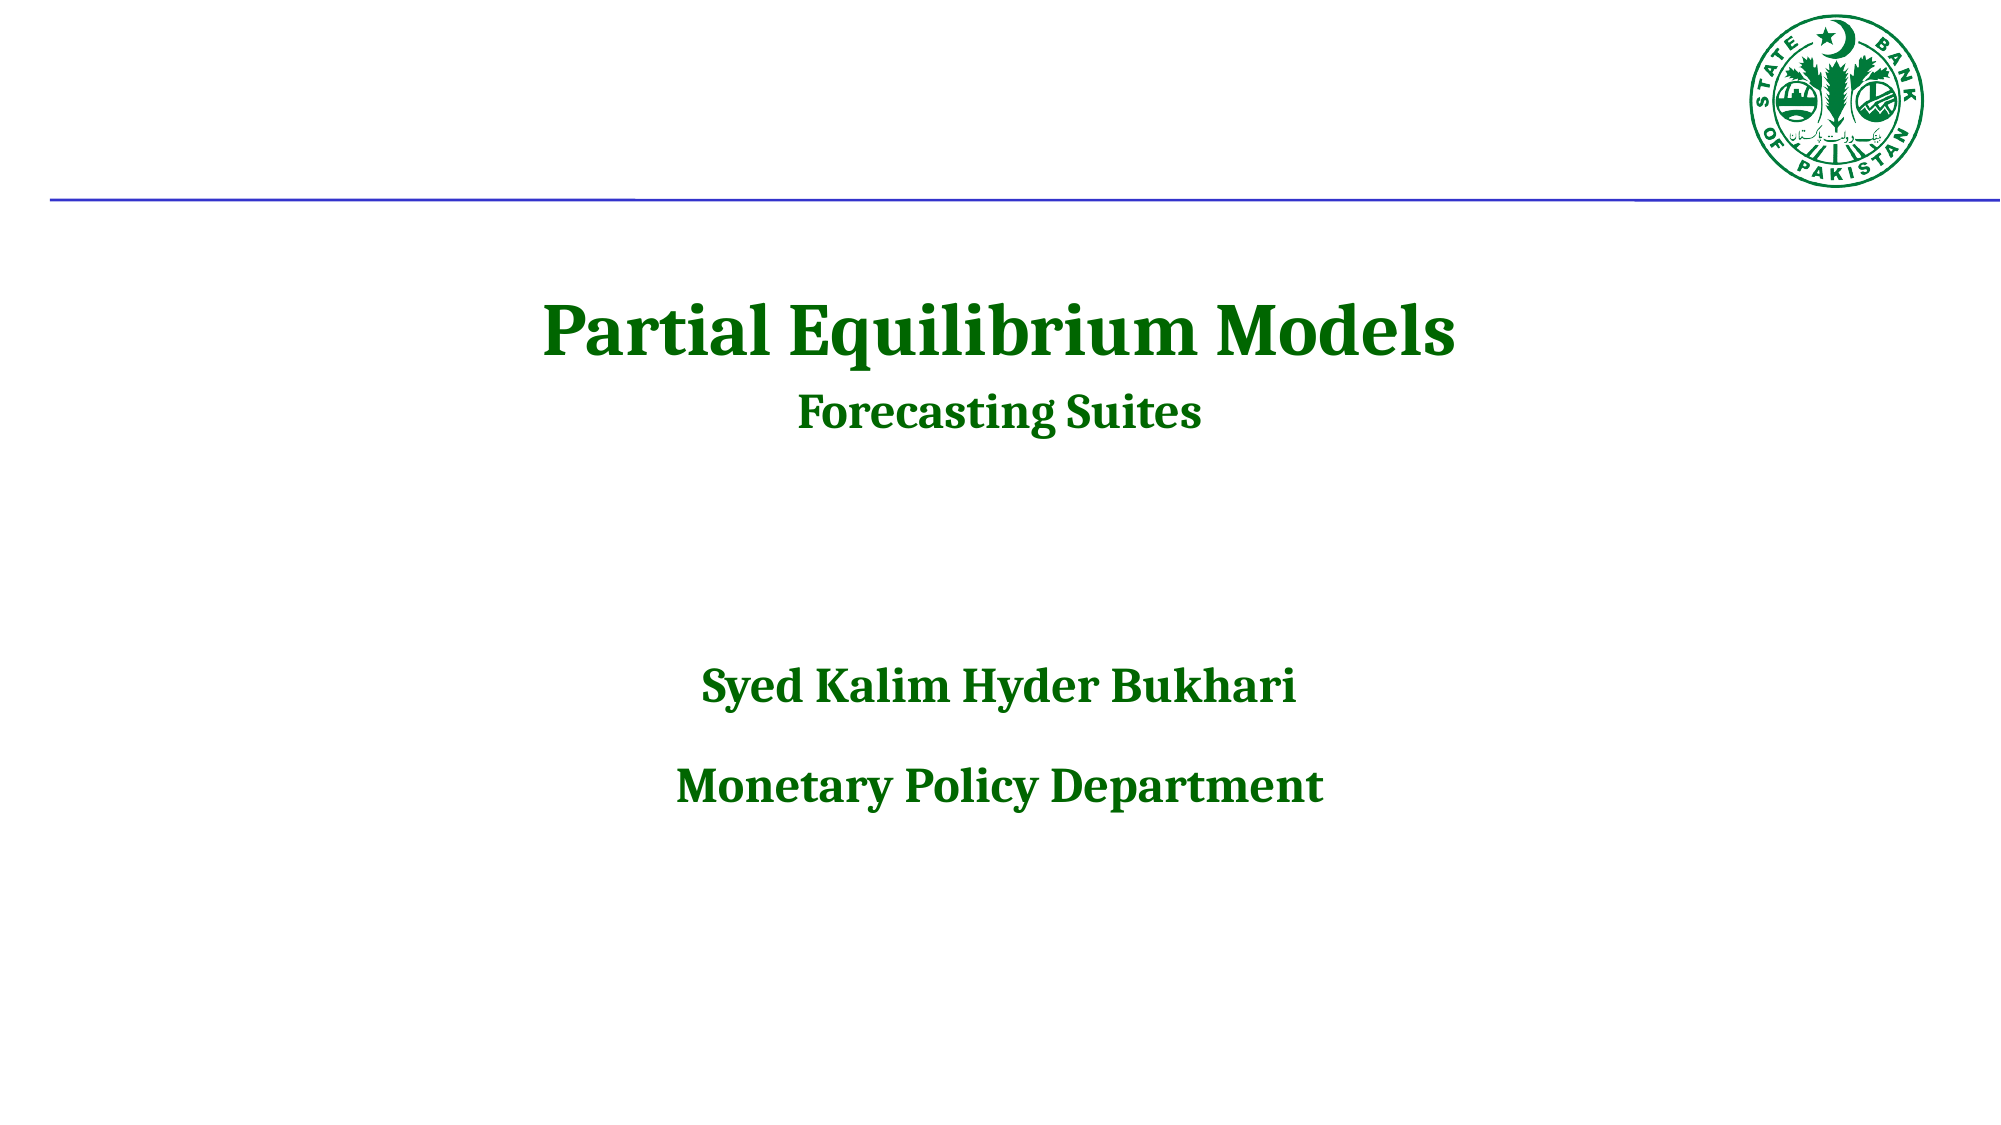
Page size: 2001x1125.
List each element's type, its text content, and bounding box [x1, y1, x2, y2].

title Partial Equilibrium Models Forecasting Suites Syed Kalim Hyder Bukhari Monetary Policy Department [509, 262, 1491, 813]
picture [1746, 10, 1927, 191]
